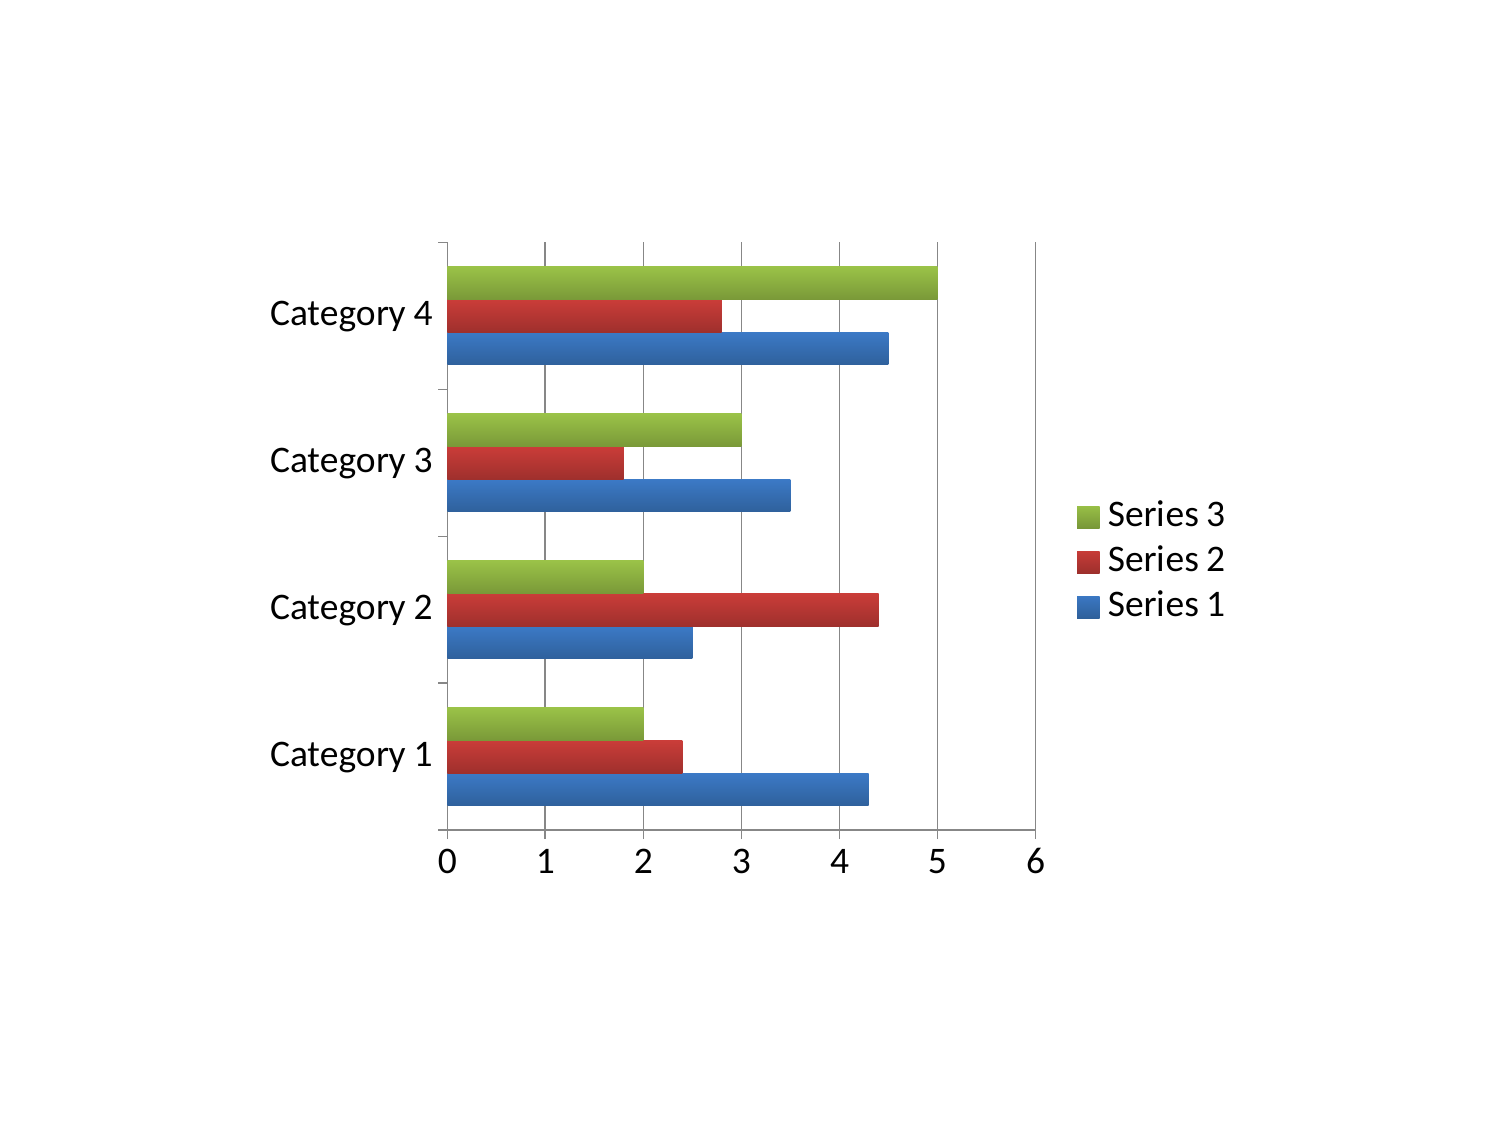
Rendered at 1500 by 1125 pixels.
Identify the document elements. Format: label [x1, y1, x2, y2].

chart [249, 228, 1251, 897]
